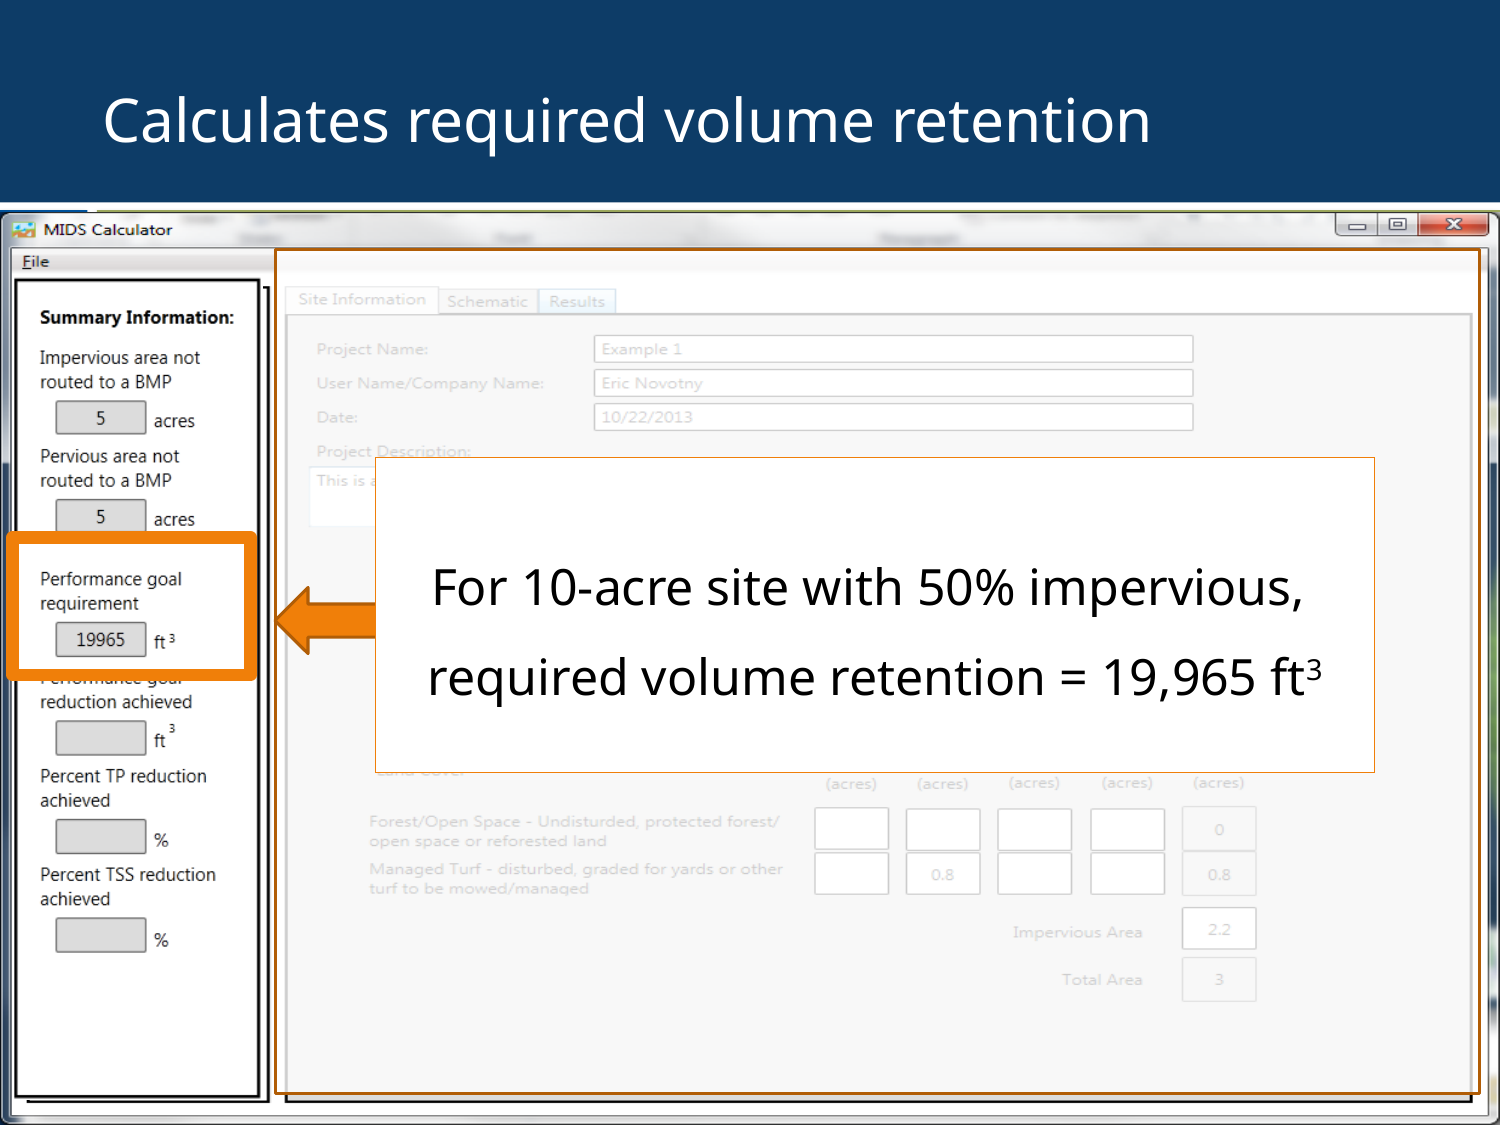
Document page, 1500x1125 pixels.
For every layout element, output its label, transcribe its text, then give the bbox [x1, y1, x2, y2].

text_box Calculates required volume retention [87, 37, 1425, 200]
picture [0, 212, 1500, 1125]
